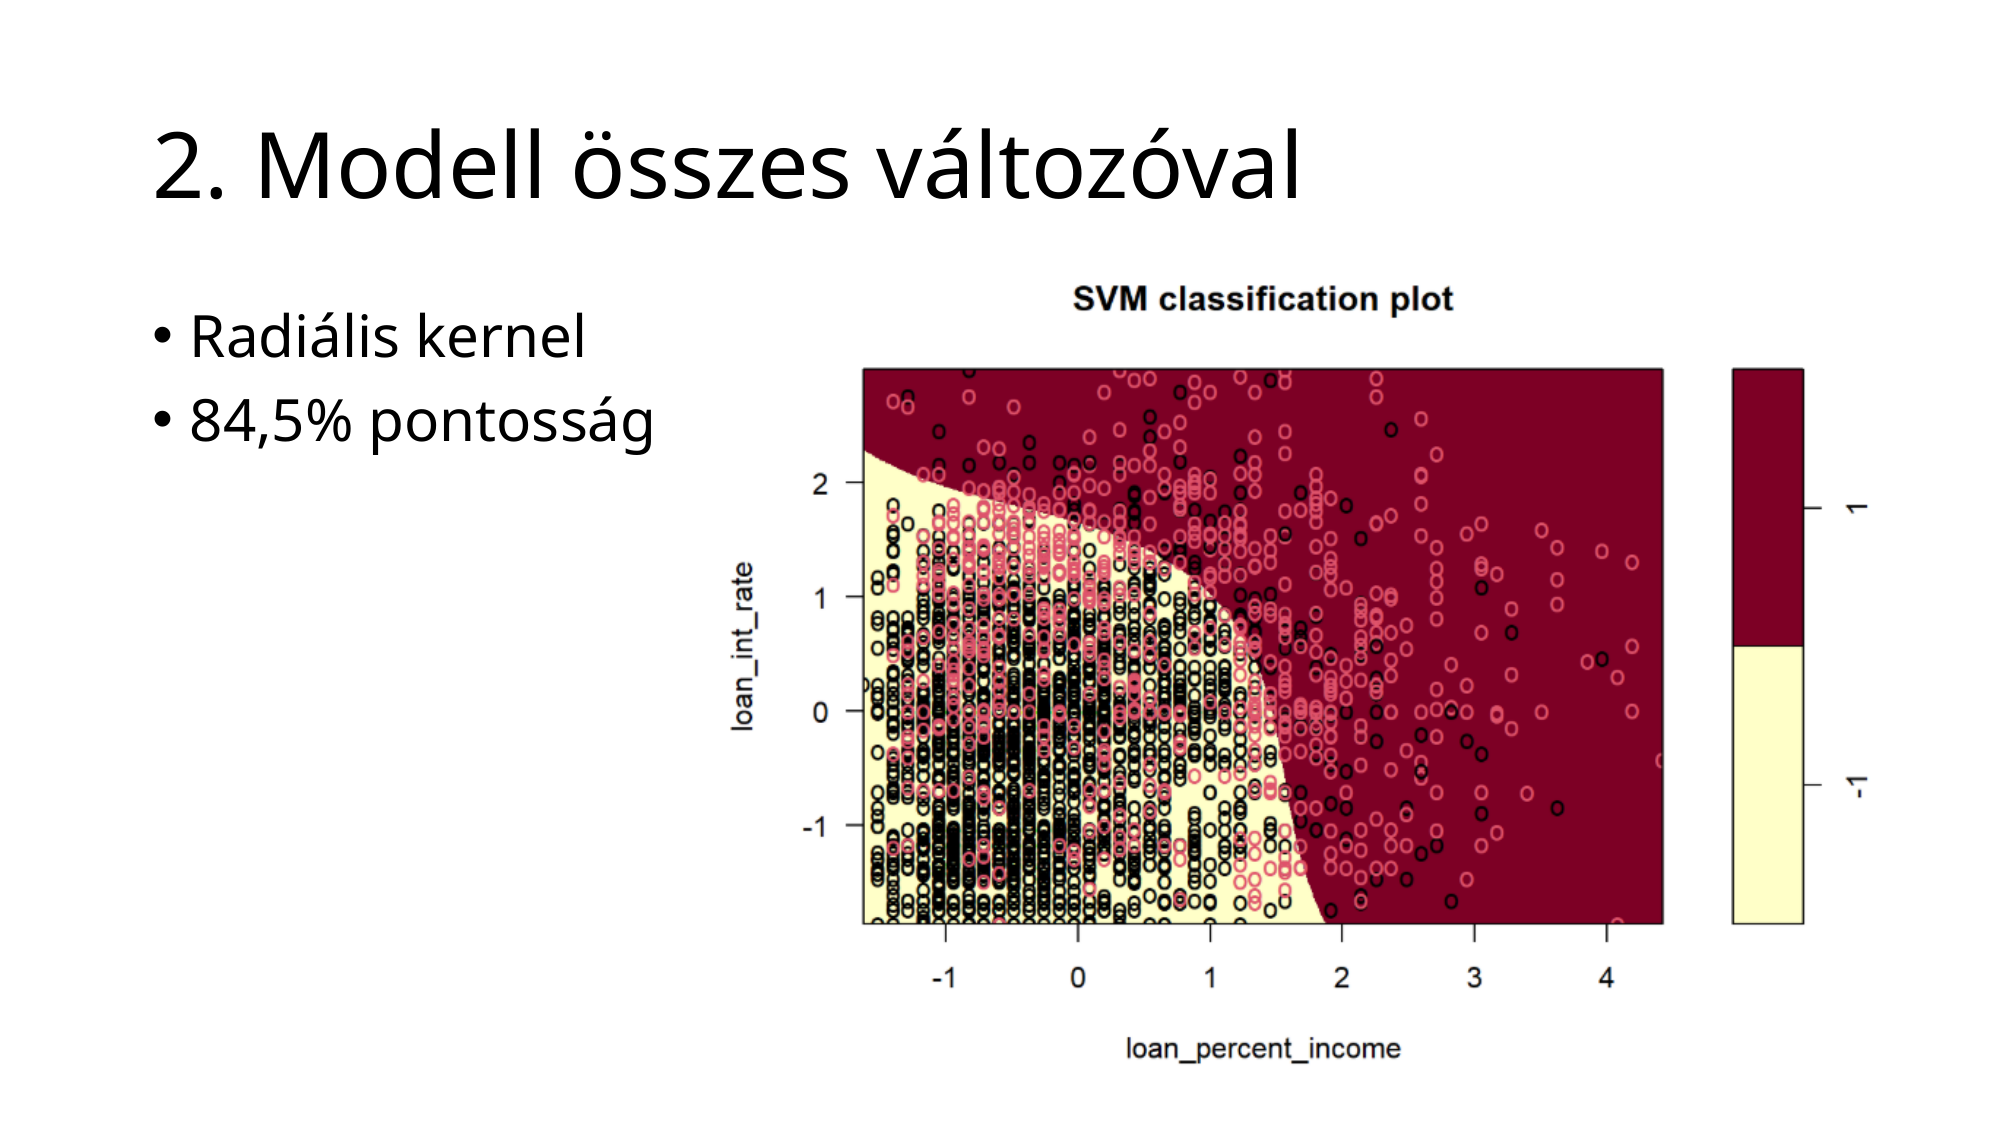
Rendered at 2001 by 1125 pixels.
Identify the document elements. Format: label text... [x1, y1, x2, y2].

title 2. Modell összes változóval [137, 59, 1863, 278]
picture [712, 276, 1902, 1110]
list Radiális kernel 84,5% pontosság [137, 299, 712, 1014]
